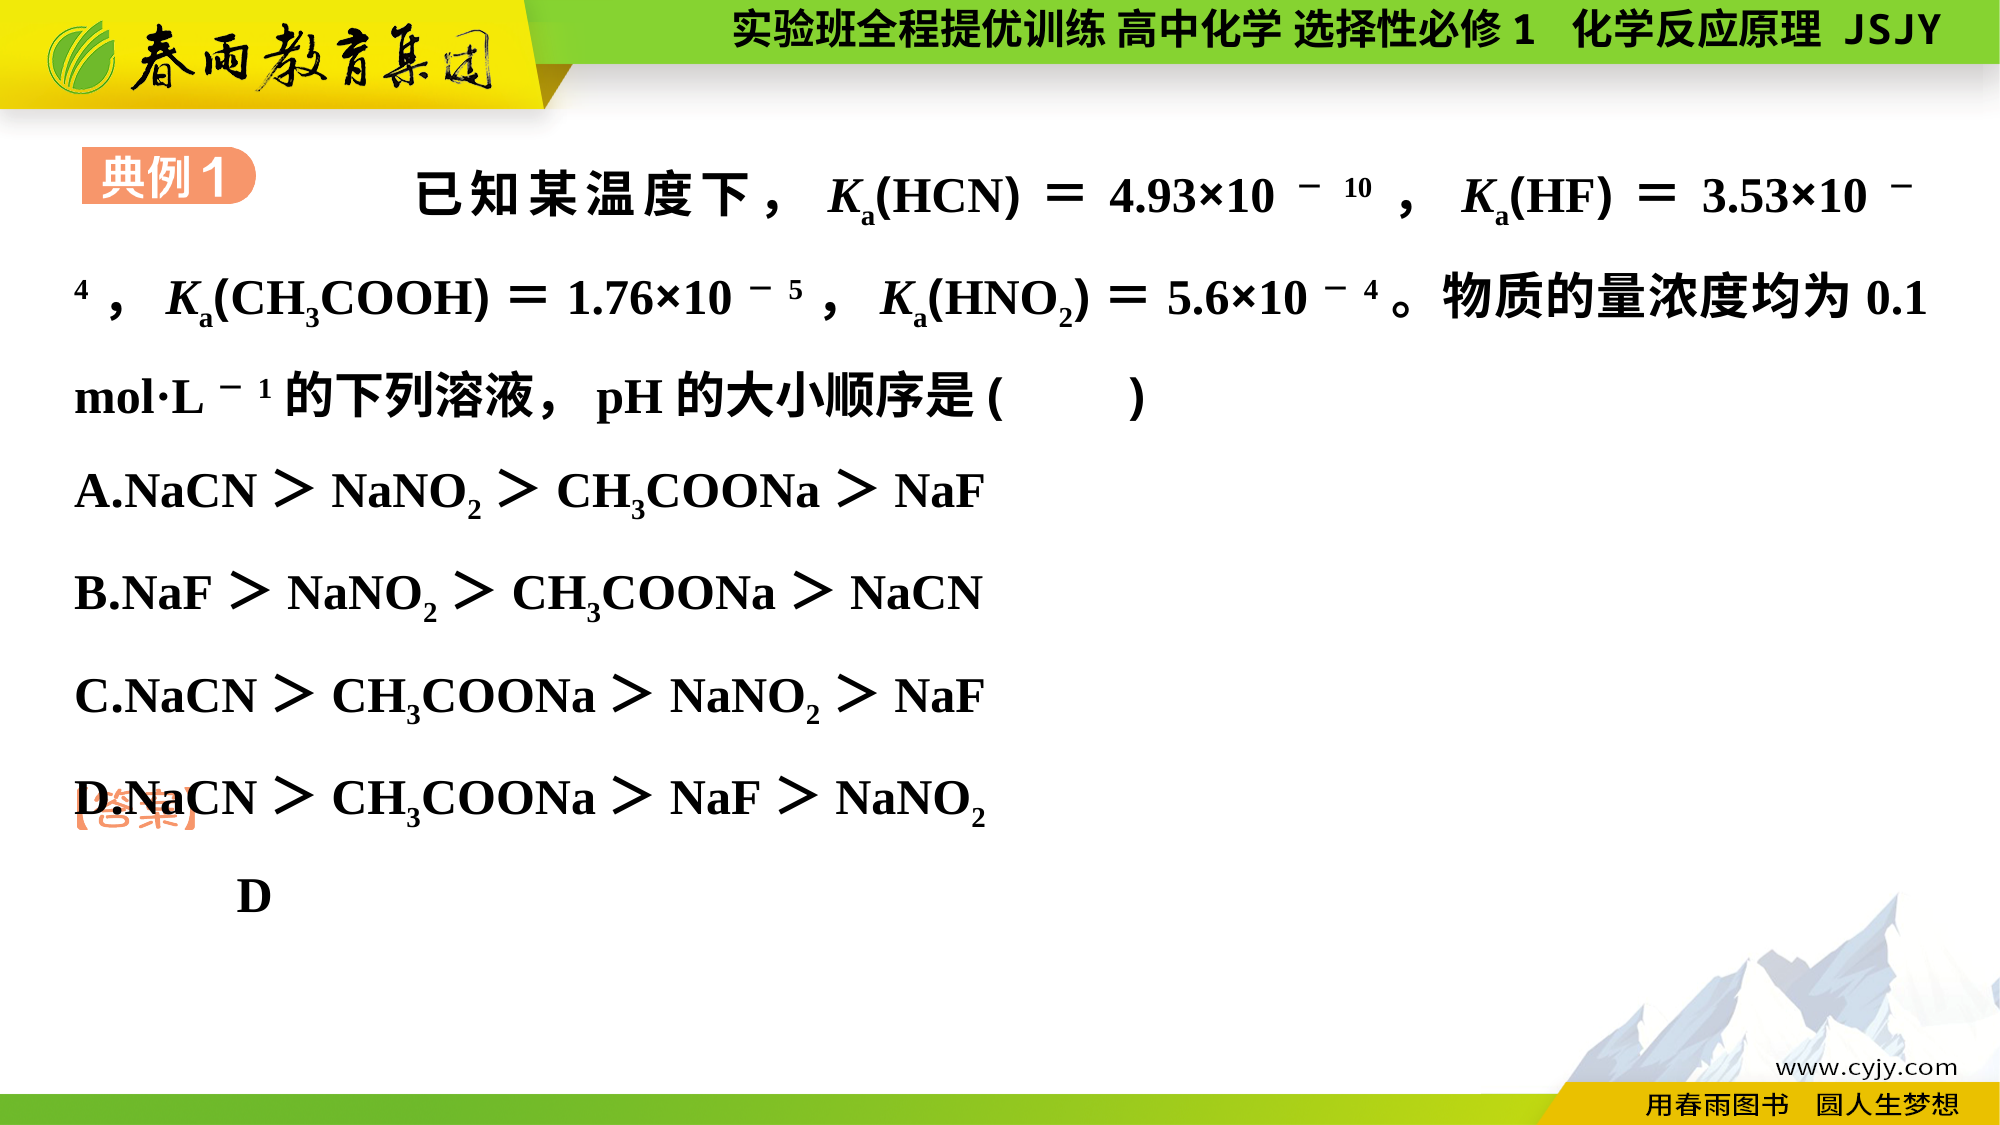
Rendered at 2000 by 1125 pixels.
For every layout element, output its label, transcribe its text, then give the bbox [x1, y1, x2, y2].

list 已知某温度下，Ka(HCN)＝4.93×10－10，Ka(HF)＝3.53×10－4，Ka(CH3COOH)＝1.76×10－5，Ka(HNO2)＝5.6×10－4。物质的量浓度均为0.1 mol·L－1的下列溶液，pH的大小顺序是( ) A.NaCN＞NaNO2＞CH3COONa＞NaF B.NaF＞NaNO2＞CH3COONa＞NaCN C.NaCN＞CH3COONa＞NaNO2＞NaF D.NaCN＞CH3COONa＞NaF＞NaNO2 D [59, 121, 1944, 864]
picture [0, 0, 2000, 1125]
